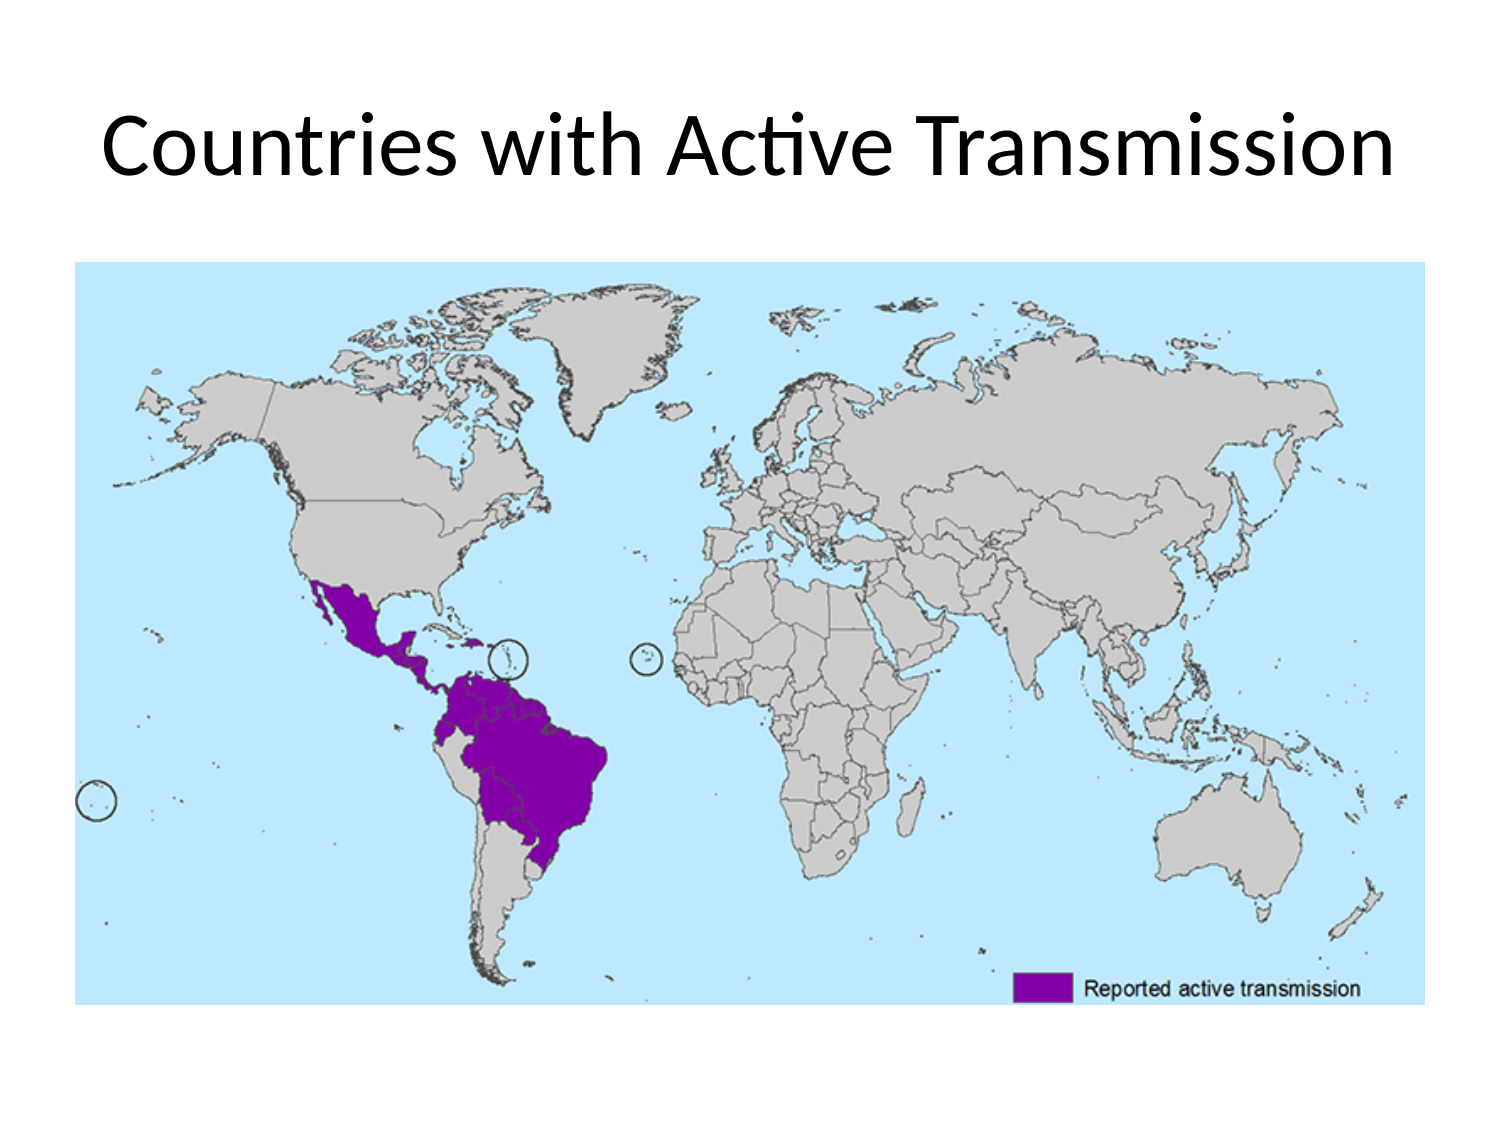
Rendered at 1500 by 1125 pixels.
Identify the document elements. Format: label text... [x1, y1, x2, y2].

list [74, 262, 1426, 1006]
title Countries with Active Transmission [75, 45, 1425, 233]
